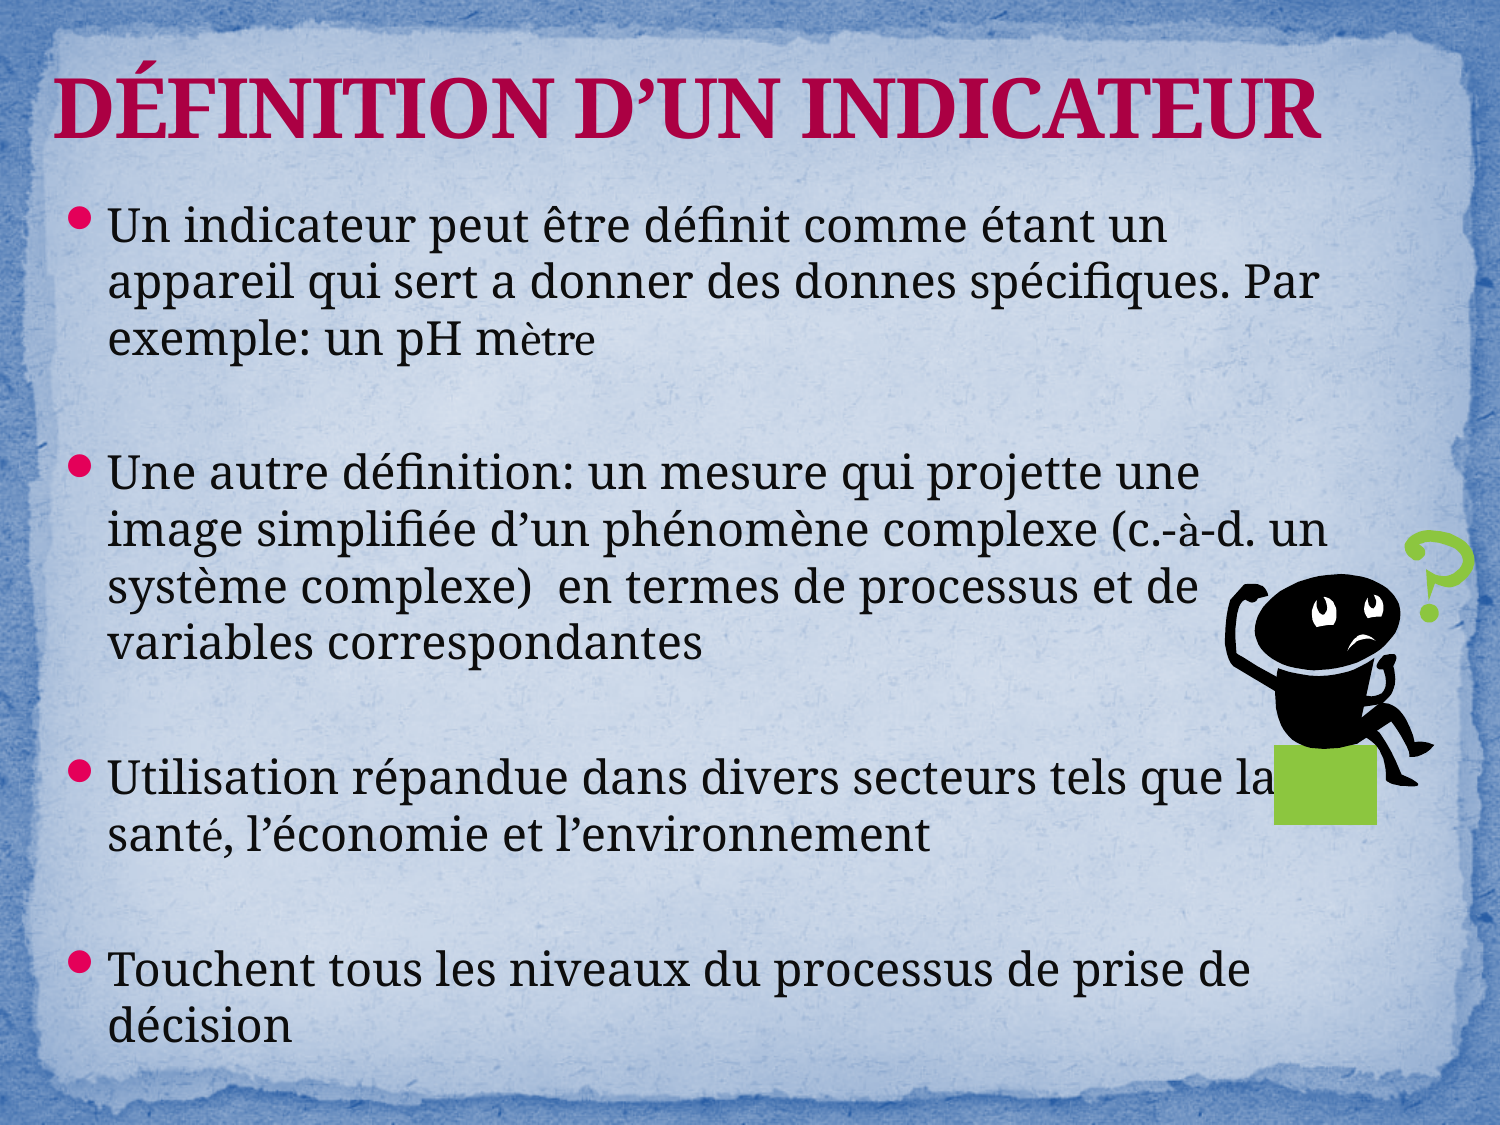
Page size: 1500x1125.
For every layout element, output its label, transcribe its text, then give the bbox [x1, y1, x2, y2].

picture [1224, 529, 1475, 826]
title DÉFINITION D’UN INDICATEUR [37, 0, 1463, 163]
list Un indicateur peut être définit comme étant un appareil qui sert a donner des donnes spécifiques. Par exemple: un pH mètre Une autre définition: un mesure qui projette une image simplifiée d’un phénomène complexe (c.-à-d. un système complexe) en termes de processus et de variables correspondantes Utilisation répandue dans divers secteurs tels que la santé, l’économie et l’environnement Touchent tous les niveaux du processus de prise de décision [50, 187, 1363, 1063]
